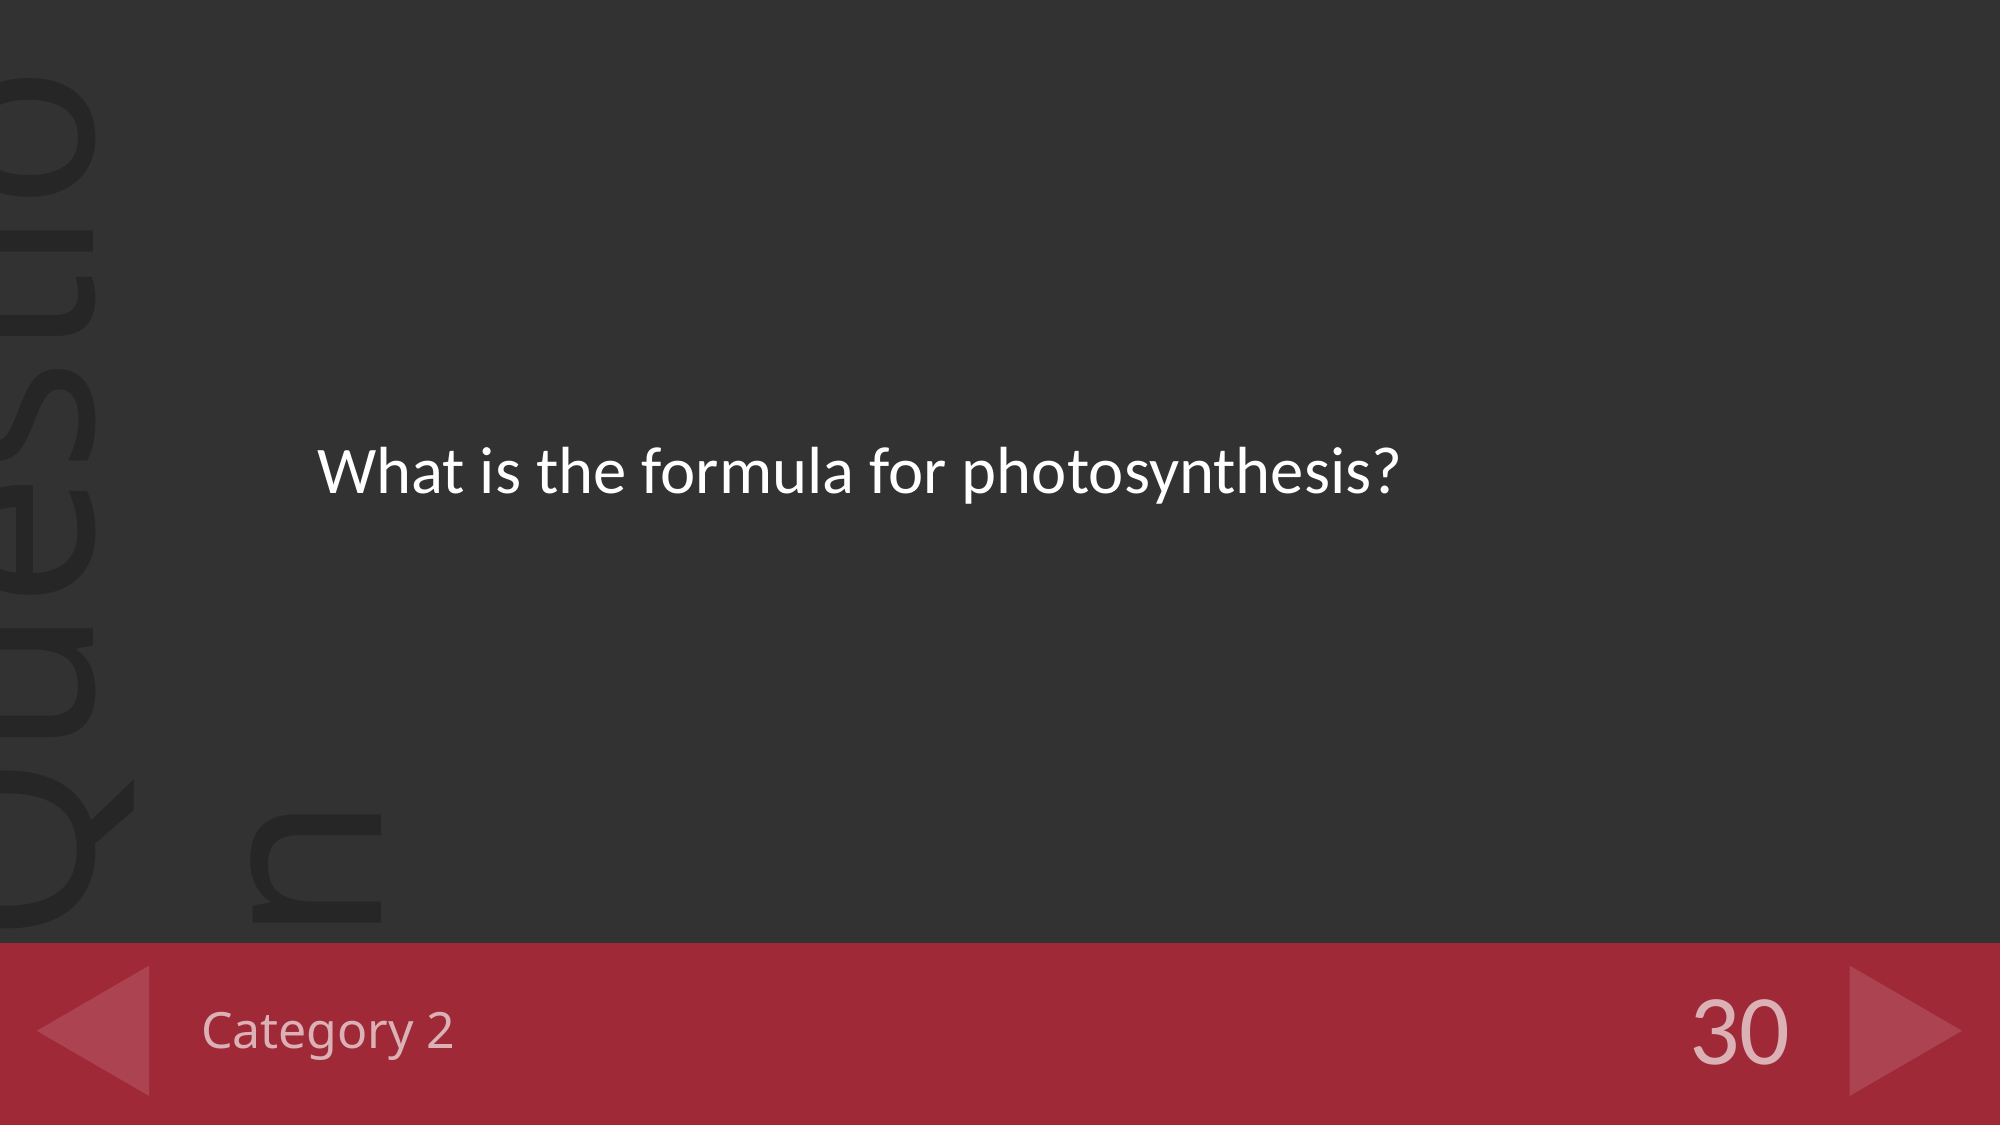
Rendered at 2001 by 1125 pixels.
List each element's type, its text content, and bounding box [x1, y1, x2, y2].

list 30 [1494, 967, 1806, 1097]
list What is the formula for photosynthesis? [302, 307, 1760, 636]
title Category 2 [185, 967, 1494, 1097]
